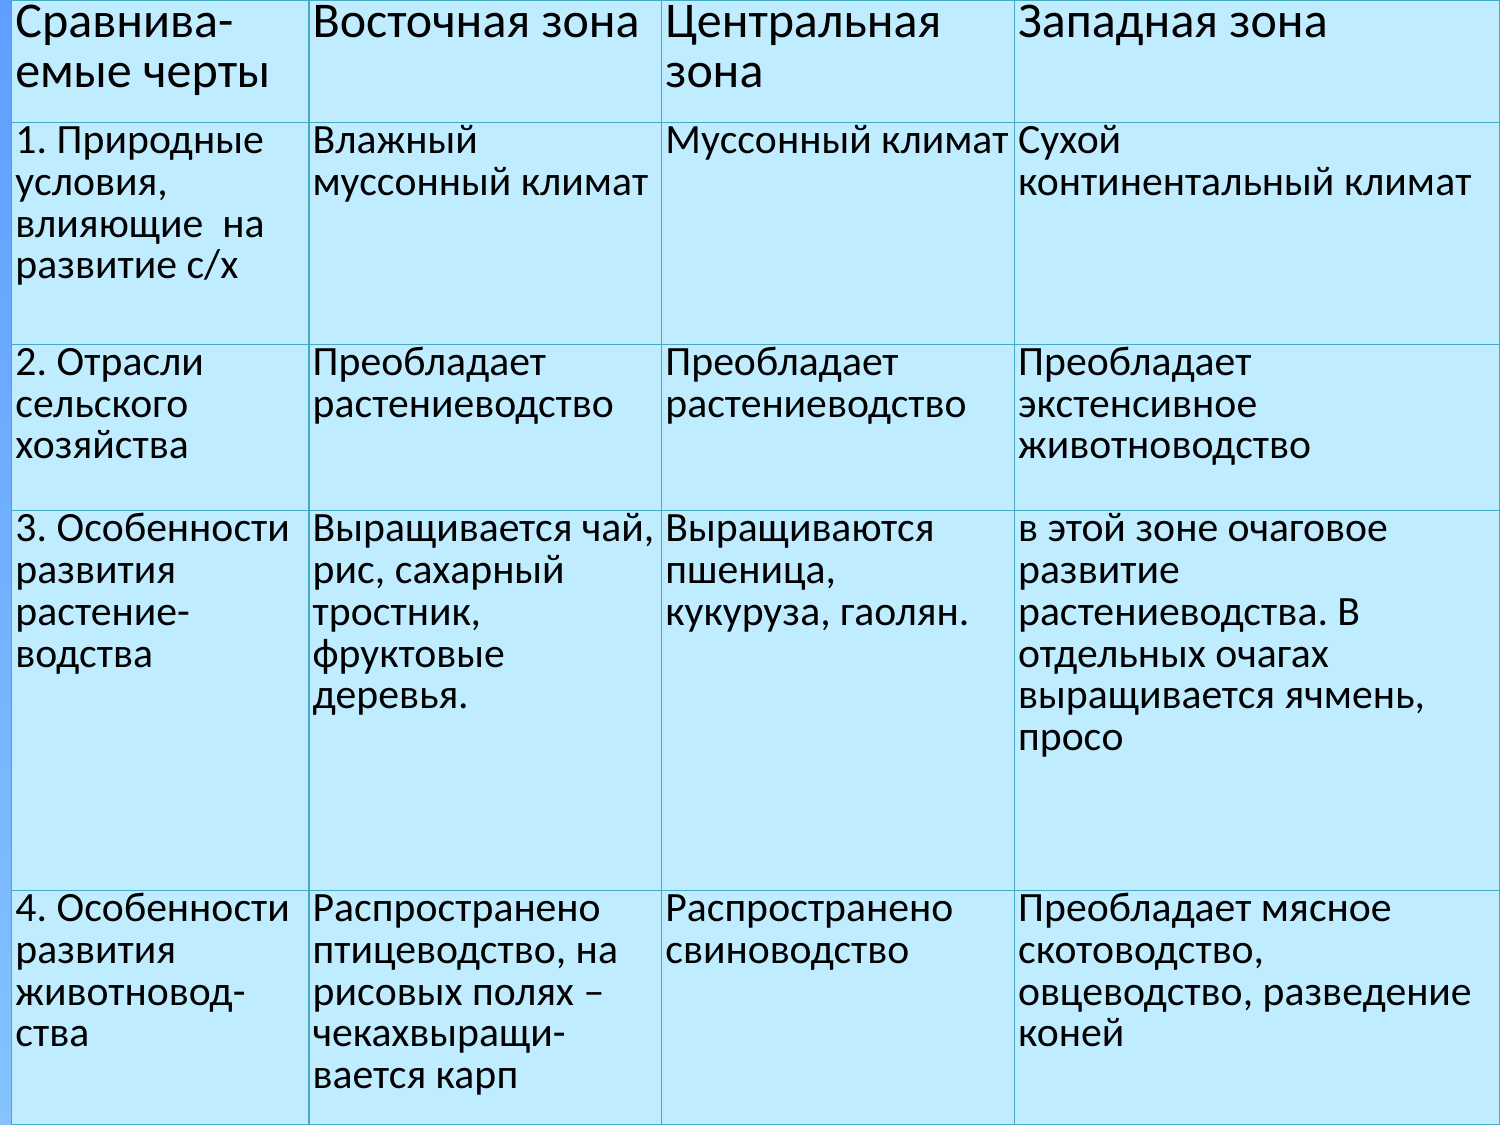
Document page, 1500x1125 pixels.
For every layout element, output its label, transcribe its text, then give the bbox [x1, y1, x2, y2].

table_cell Сухой континентальный климат [1015, 123, 1499, 344]
table_cell 2. Отрасли сельского хозяйства [12, 345, 308, 510]
table_cell Распространено птицеводство, на рисовых полях – чекахвыращи-вается карп [310, 891, 661, 1124]
table_cell Выращиваются пшеница, кукуруза, гаолян. [662, 511, 1014, 890]
table_cell Преобладает мясное скотоводство, овцеводство, разведение коней [1015, 891, 1499, 1124]
table_header Восточная зона [310, 1, 661, 122]
table_cell Выращивается чай, рис, сахарный тростник, фруктовые деревья. [310, 511, 661, 890]
table_cell в этой зоне очаговое развитие растениеводства. В отдельных очагах выращивается ячмень, просо [1015, 511, 1499, 890]
table_cell 3. Особенности развития растение-водства [12, 511, 308, 890]
table_cell Преобладает растениеводство [662, 345, 1014, 510]
table_header Центральная зона [662, 1, 1014, 122]
table_cell Преобладает экстенсивное животноводство [1015, 345, 1499, 510]
table_cell Распространено свиноводство [662, 891, 1014, 1124]
table_cell 4. Особенности развития животновод-ства [12, 891, 308, 1124]
table_cell Муссонный климат [662, 123, 1014, 344]
table_cell Преобладает растениеводство [310, 345, 661, 510]
table_cell 1. Природные условия, влияющие на развитие с/х [12, 123, 308, 344]
table_header Западная зона [1015, 1, 1499, 122]
table_cell Влажный муссонный климат [310, 123, 661, 344]
table_header Сравнива-емые черты [12, 1, 308, 122]
